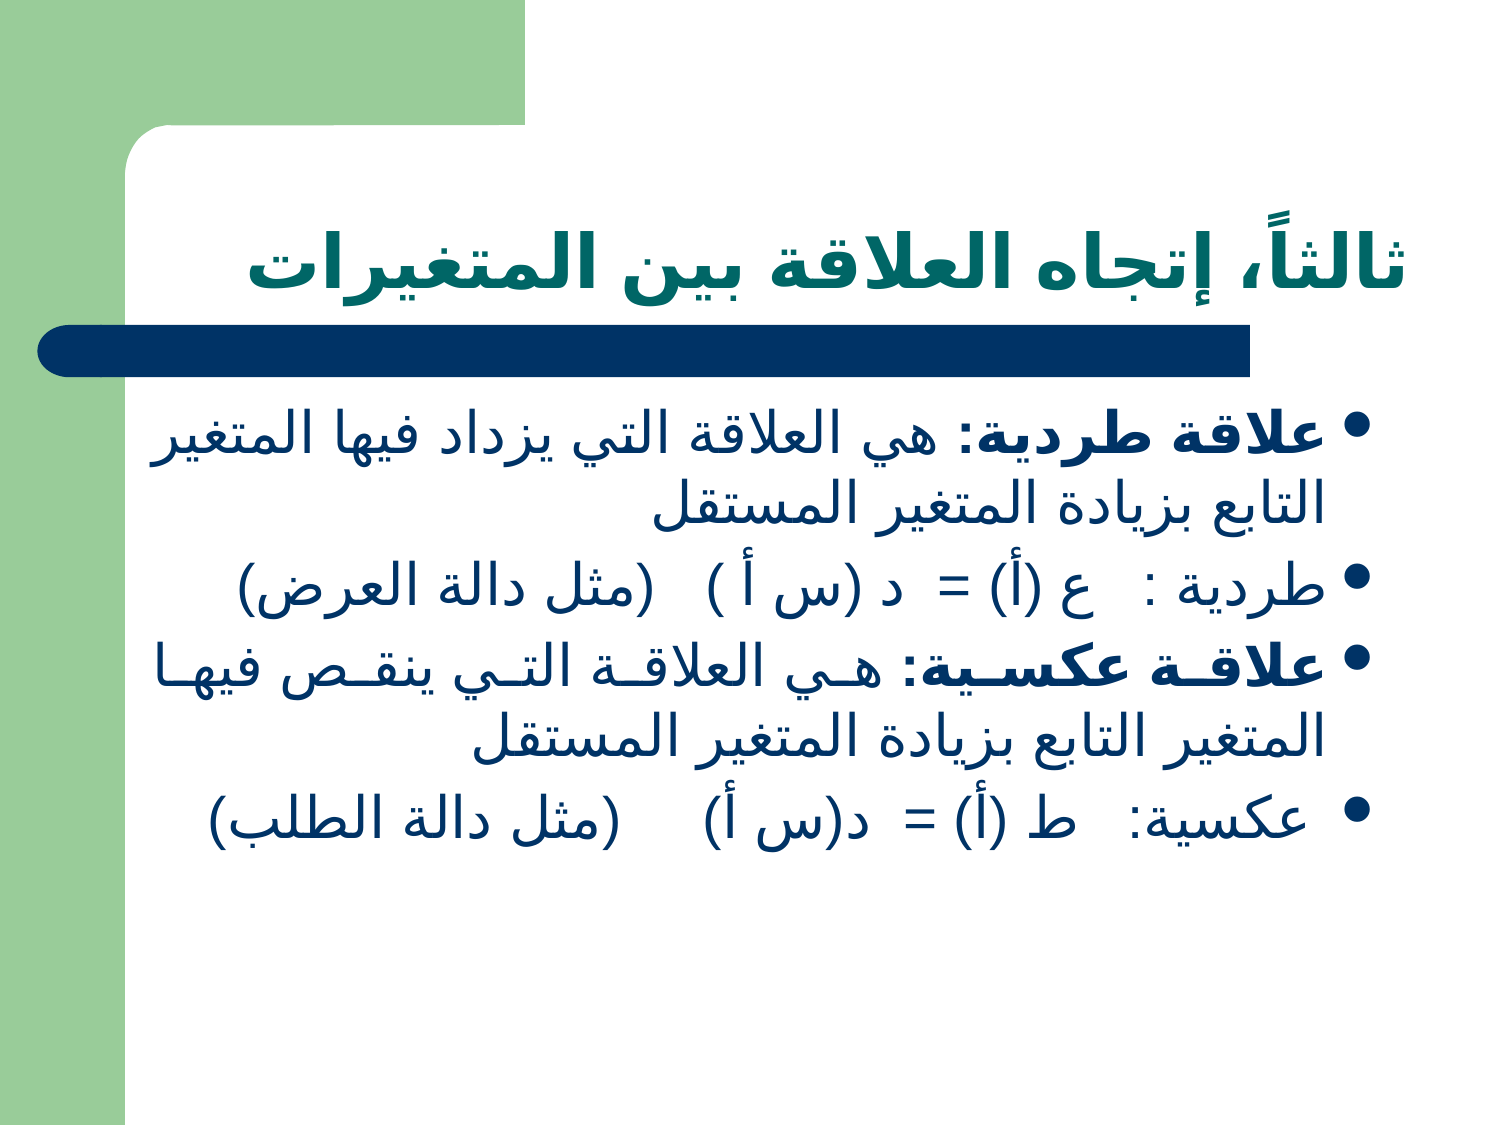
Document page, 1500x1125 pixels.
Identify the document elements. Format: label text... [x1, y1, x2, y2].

list علاقة طردية: هي العلاقة التي يزداد فيها المتغير التابع بزيادة المتغير المستقل طردية : ع (أ) = د (س أ ) (مثل دالة العرض) علاقة عكسية: هي العلاقة التي ينقص فيها المتغير التابع بزيادة المتغير المستقل عكسية: ط (أ) = د(س أ) (مثل دالة الطلب) [137, 387, 1400, 999]
title ثالثاً، إتجاه العلاقة بين المتغيرات [124, 124, 1426, 313]
